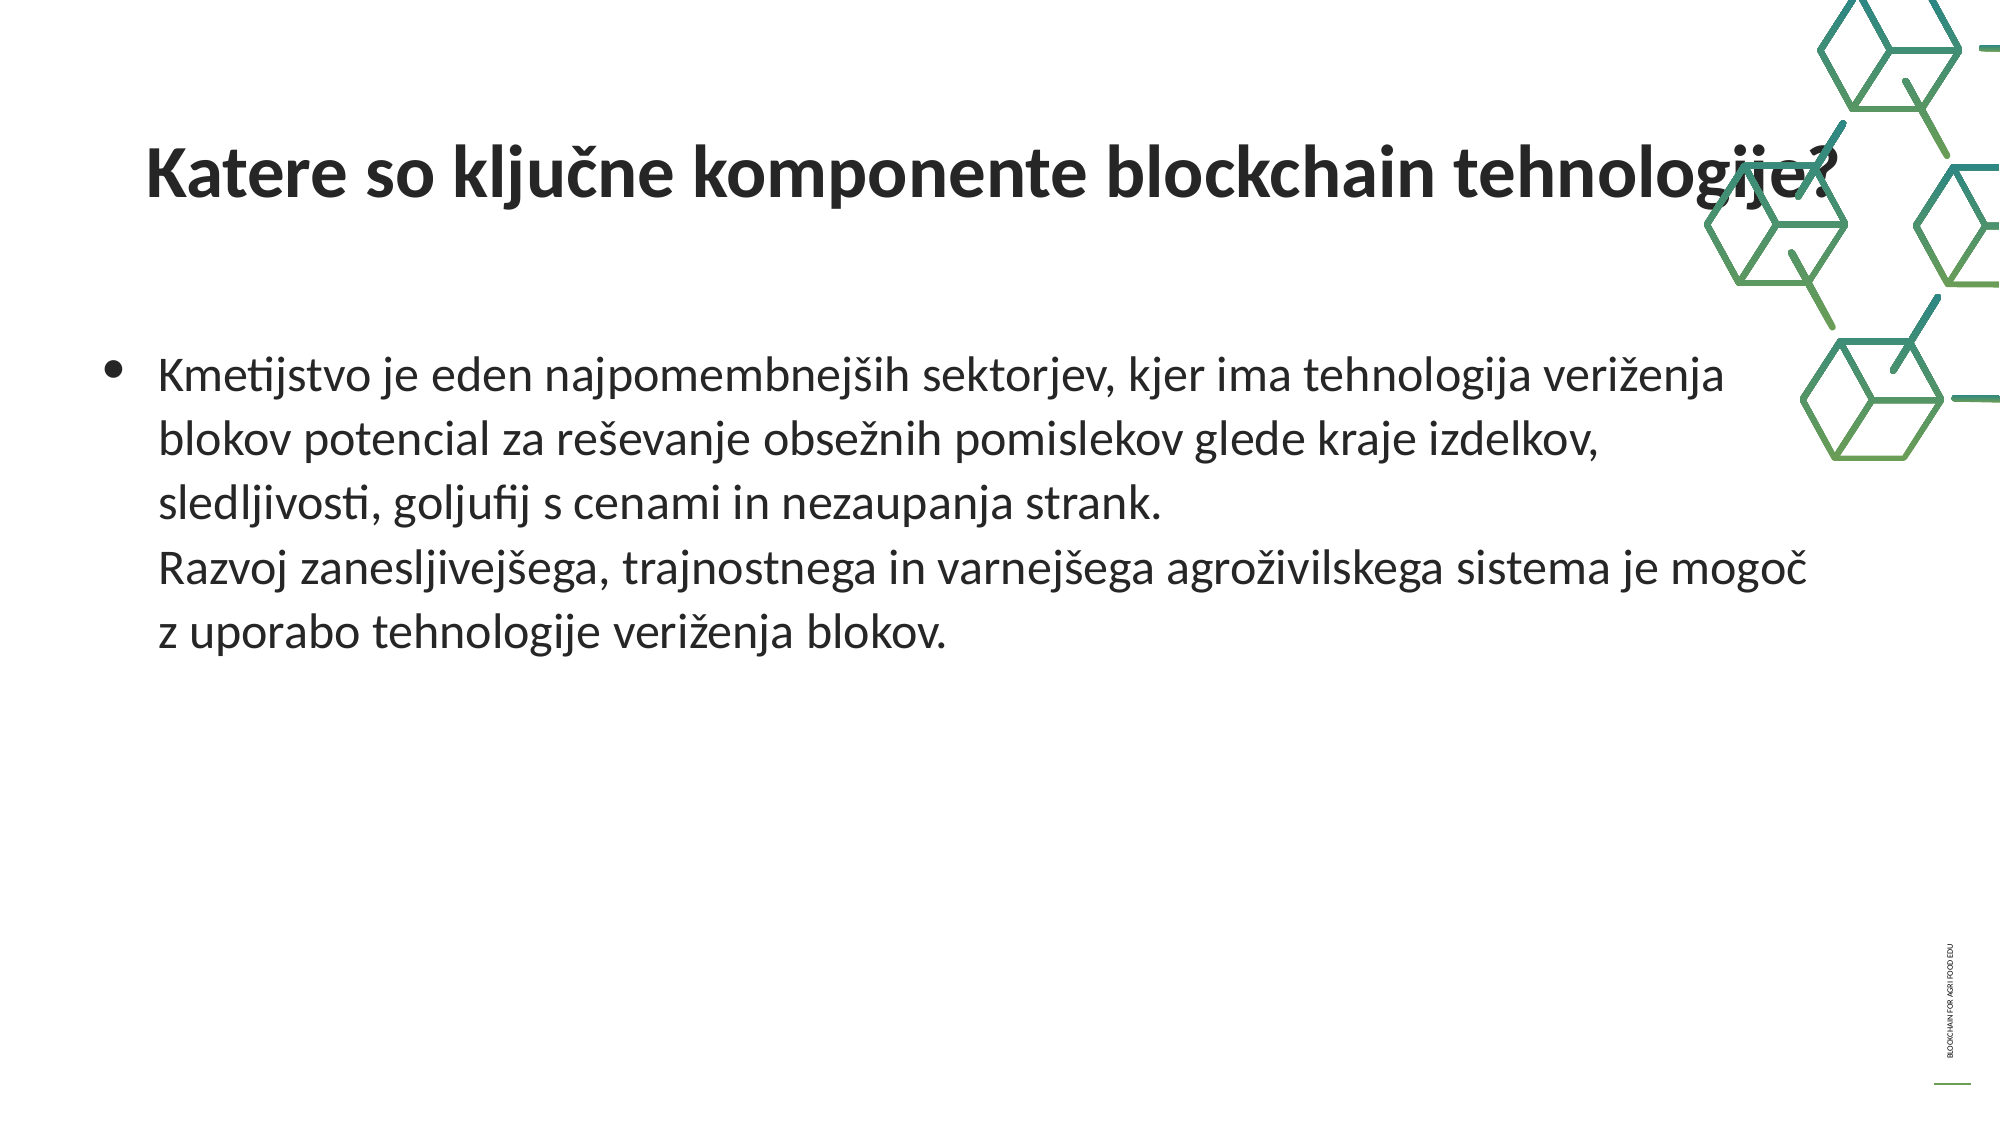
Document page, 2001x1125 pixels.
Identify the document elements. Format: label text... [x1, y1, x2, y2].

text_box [1703, 0, 2000, 462]
list Katere so ključne komponente blockchain tehnologije? [130, 124, 1698, 337]
list Kmetijstvo je eden najpomembnejših sektorjev, kjer ima tehnologija veriženja blokov potencial za reševanje obsežnih pomislekov glede kraje izdelkov, sledljivosti, goljufij s cenami in nezaupanja strank. Razvoj zanesljivejšega, trajnostnega in varnejšega agroživilskega sistema je mogoč z uporabo tehnologije veriženja blokov. [86, 329, 1825, 1100]
